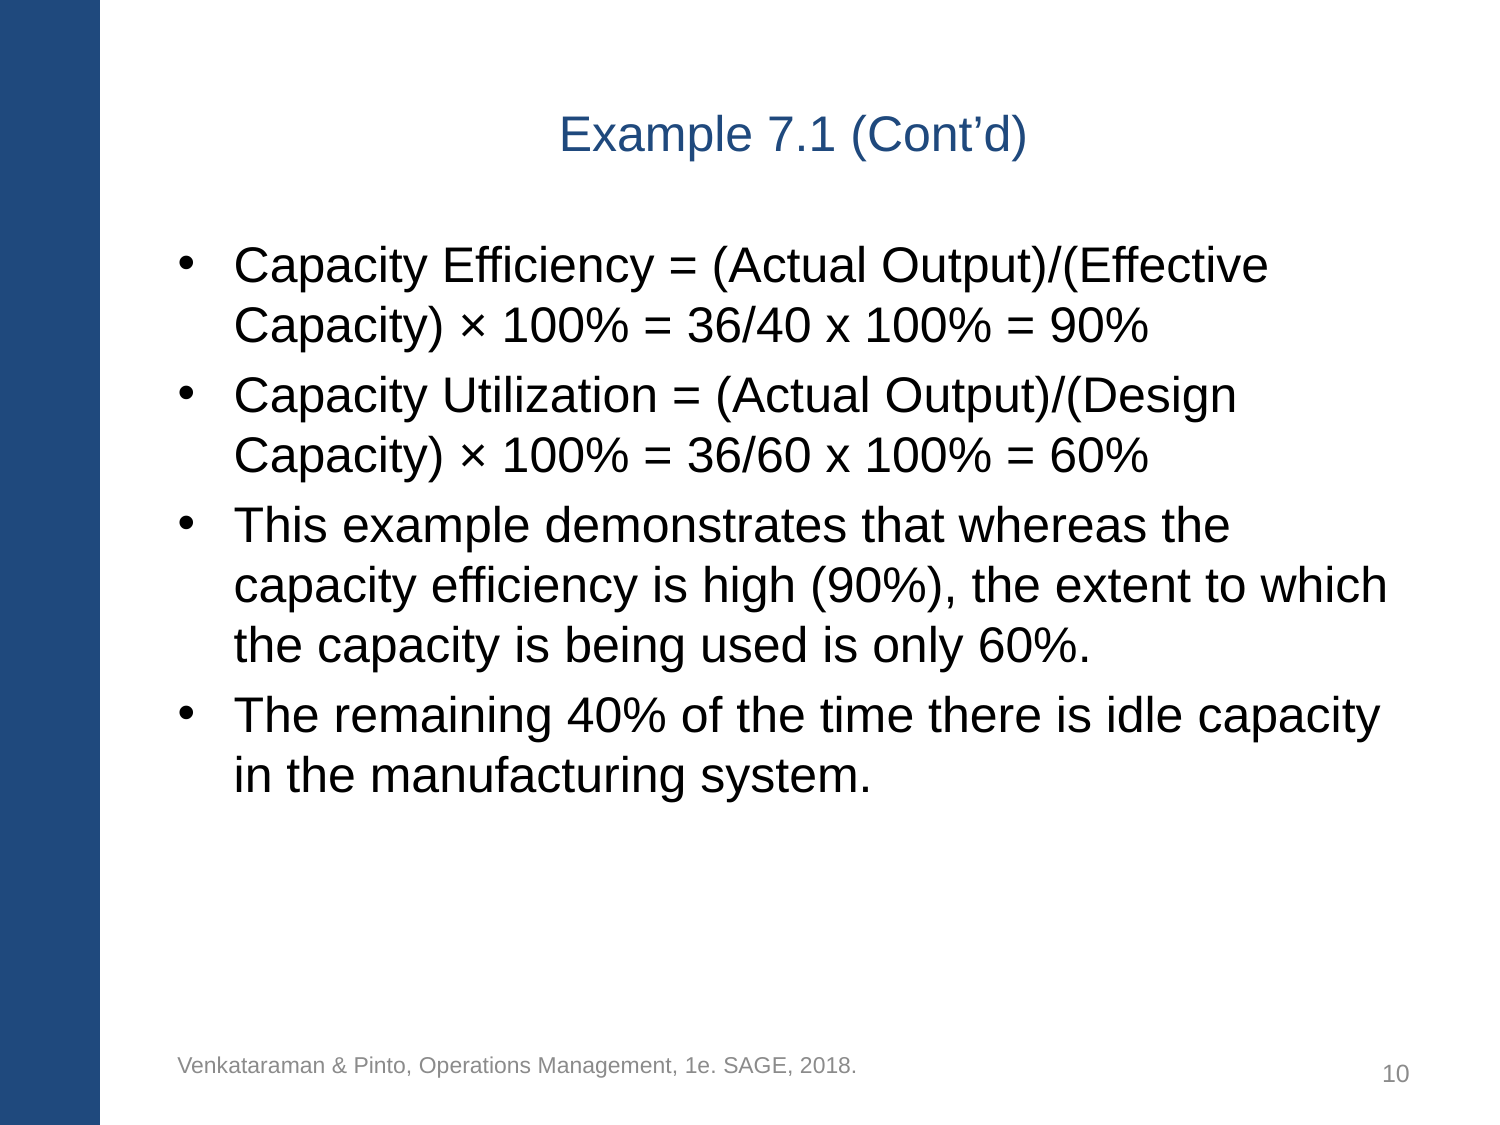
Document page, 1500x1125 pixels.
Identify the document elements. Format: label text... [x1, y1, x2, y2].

slide_number 10 [1350, 1042, 1425, 1103]
list Capacity Efficiency = (Actual Output)/(Effective Capacity) × 100% = 36/40 x 100% = 90% Capacity Utilization = (Actual Output)/(Design Capacity) × 100% = 36/60 x 100% = 60% This example demonstrates that whereas the capacity efficiency is high (90%), the extent to which the capacity is being used is only 60%. The remaining 40% of the time there is idle capacity in the manufacturing system. [162, 224, 1425, 1013]
footer Venkataraman & Pinto, Operations Management, 1e. SAGE, 2018. [162, 1042, 1313, 1103]
title Example 7.1 (Cont’d) [162, 37, 1425, 224]
